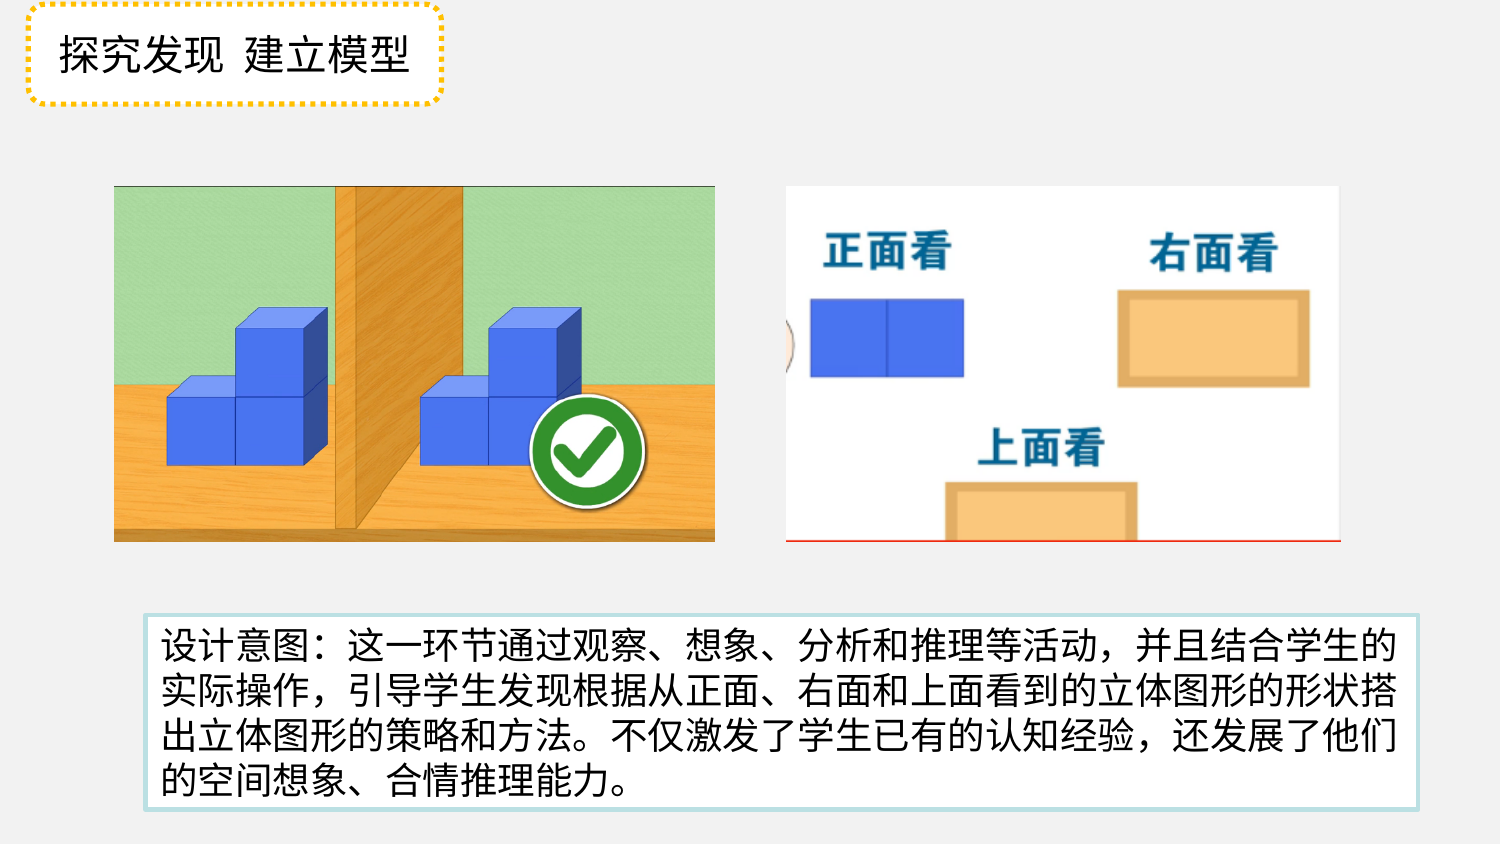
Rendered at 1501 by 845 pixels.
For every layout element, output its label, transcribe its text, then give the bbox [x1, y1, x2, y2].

picture [785, 186, 1342, 542]
text_box 设计意图：这一环节通过观察、想象、分析和推理等活动，并且结合学生的实际操作，引导学生发现根据从正面、右面和上面看到的立体图形的形状搭出立体图形的策略和方法。不仅激发了学生已有的认知经验，还发展了他们的空间想象、合情推理能力。 [143, 613, 1420, 812]
picture [114, 186, 715, 542]
text_box 探究发现 建立模型 [28, 4, 442, 105]
